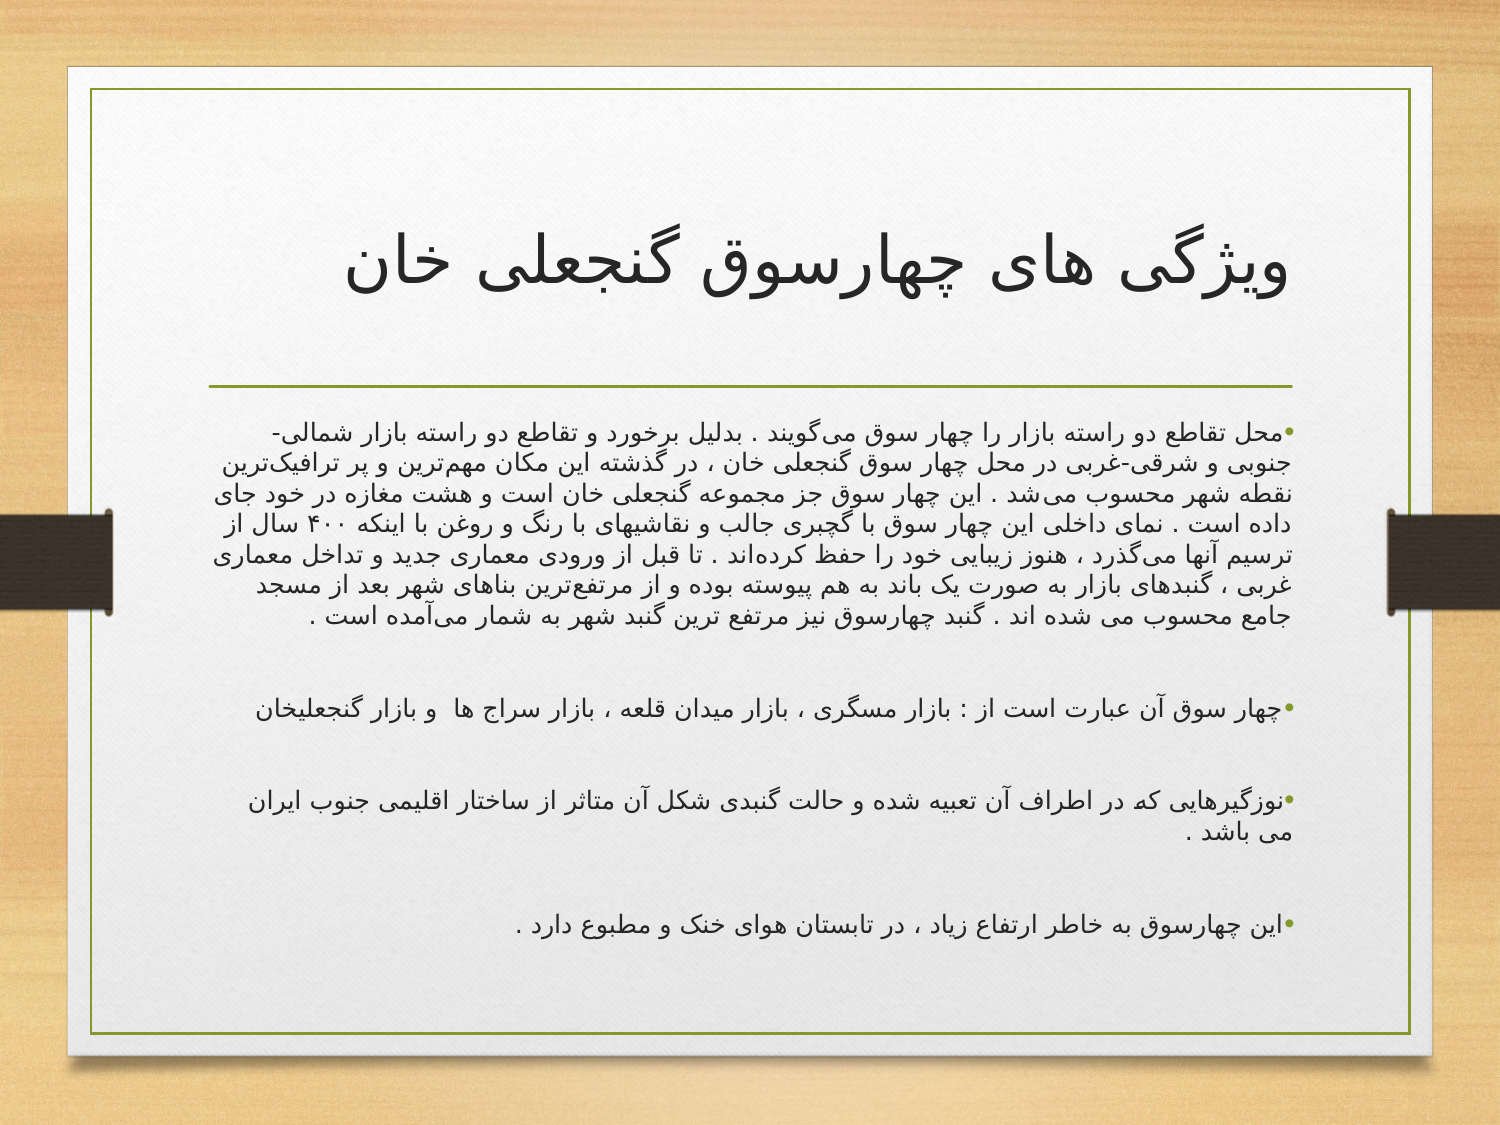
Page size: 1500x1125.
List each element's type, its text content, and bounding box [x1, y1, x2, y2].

picture [0, 0, 1500, 1125]
title ویژگی های چهارسوق گنجعلی خان [193, 150, 1309, 365]
list محل تقاطع دو راسته بازار را چهار سوق می‌گویند . بدلیل برخورد و تقاطع دو راسته بازار شمالی-جنوبی و شرقی-غربی در محل چهار سوق گنجعلی خان ، در گذشته این مکان مهم‌ترین و پر ترافیک‌ترین نقطه شهر محسوب می‌شد . این چهار سوق جز مجموعه گنجعلی خان است و هشت مغازه در خود جای داده است . نمای داخلی این چهار سوق با گچبری جالب و نقاشیهای با رنگ و روغن با اینکه ۴۰۰ سال از ترسیم آنها می‌گذرد ، هنوز زیبایی خود را حفظ کرده‌اند . تا قبل از ورودی معماری جدید و تداخل معماری غربی ، گنبدهای بازار به صورت یک باند به هم پیوسته بوده و از مرتفع‌ترین بناهای شهر بعد از مسجد جامع محسوب می شده اند . گنبد چهارسوق نیز مرتفع ترین گنبد شهر به شمار می‌آمده ‌است . چهار سوق آن عبارت است از : بازار مسگری ، بازار میدان قلعه ، بازار سراج ها و بازار گنجعلیخان نوزگیرهایی که در اطراف آن تعبیه شده و حالت گنبدی شکل آن متاثر از ساختار اقلیمی جنوب ایران می باشد . این چهارسوق به خاطر ارتفاع زیاد ، در تابستان هوای خنک و مطبوع دارد . [193, 408, 1309, 974]
